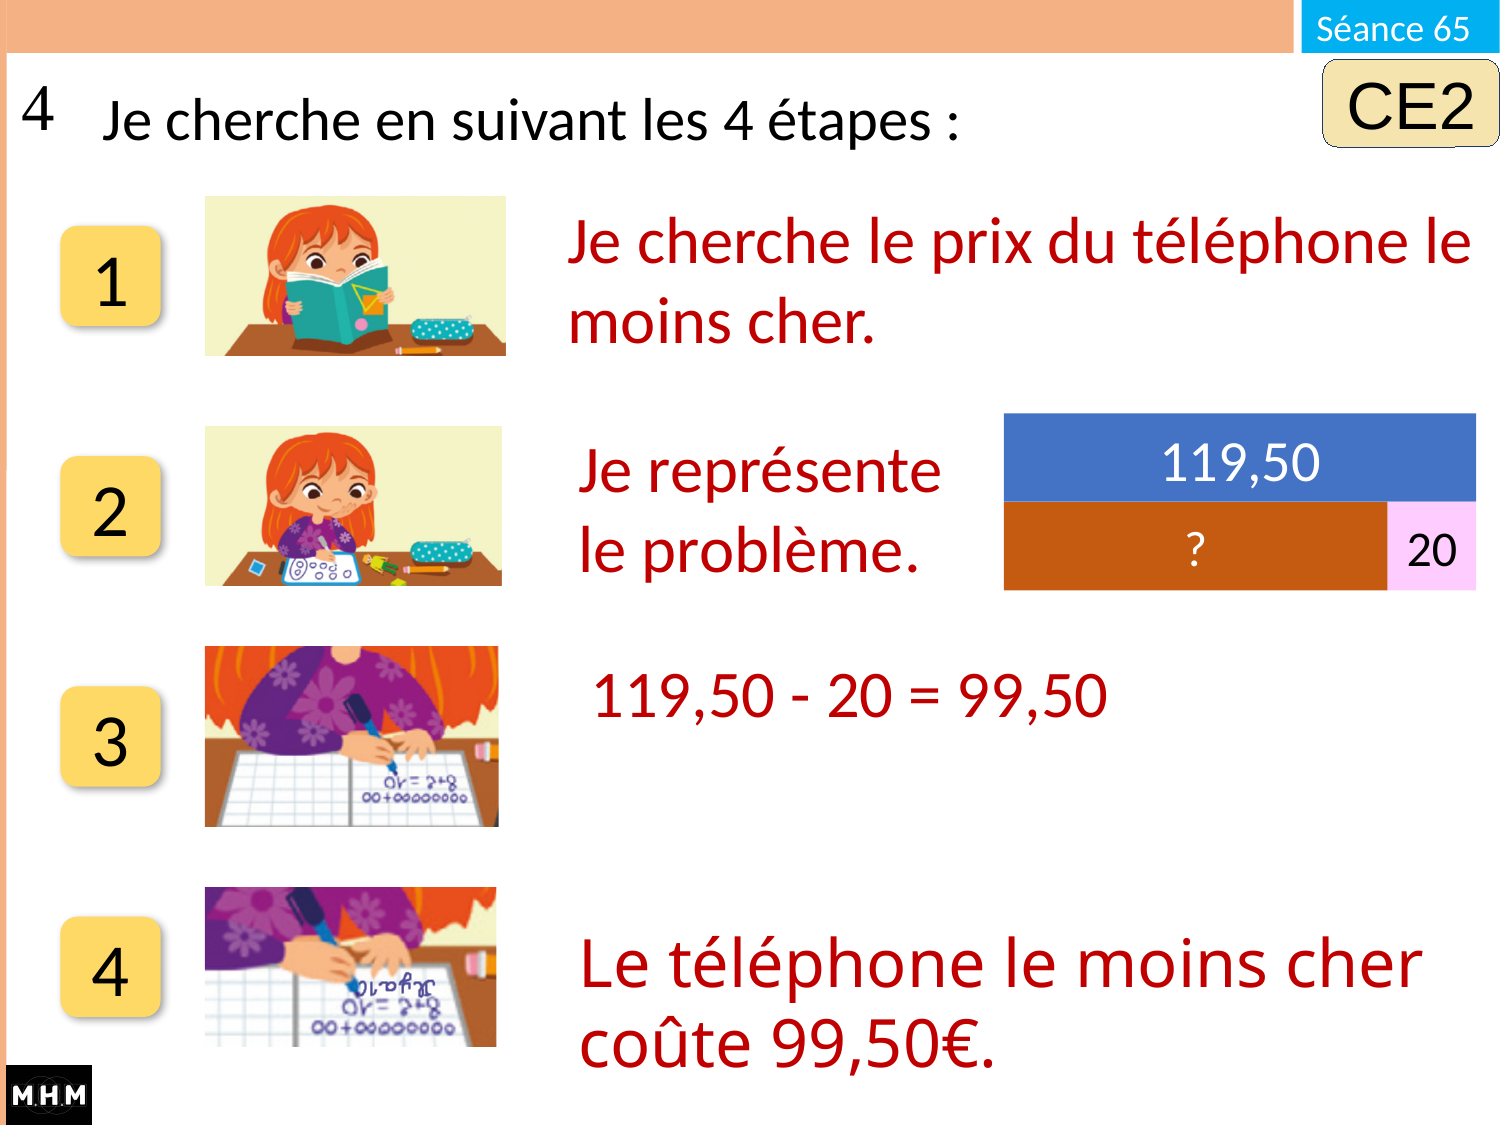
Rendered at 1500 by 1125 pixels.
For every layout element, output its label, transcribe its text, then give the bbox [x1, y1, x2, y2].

text_box 20 [1386, 500, 1478, 592]
text_box 119,50 - 20 = 99,50 [575, 643, 1333, 738]
text_box Je représente le problème. [563, 418, 992, 593]
text_box 2 [58, 454, 163, 559]
text_box Je cherche le prix du téléphone le moins cher. [552, 189, 1500, 365]
text_box CE2 [1322, 59, 1500, 148]
picture [204, 645, 499, 828]
picture [6, 1065, 92, 1125]
text_box 119,50 [1002, 411, 1478, 504]
text_box 3 [58, 684, 163, 789]
text_box 4 [58, 914, 163, 1020]
picture [204, 426, 503, 587]
text_box 1 [58, 223, 163, 329]
picture [204, 887, 497, 1047]
picture [204, 196, 514, 356]
text_box ? [1002, 504, 1386, 592]
text_box Le téléphone le moins cher coûte 99,50€. [563, 913, 1490, 1089]
title Je cherche en suivant les 4 étapes : [88, 35, 1382, 160]
